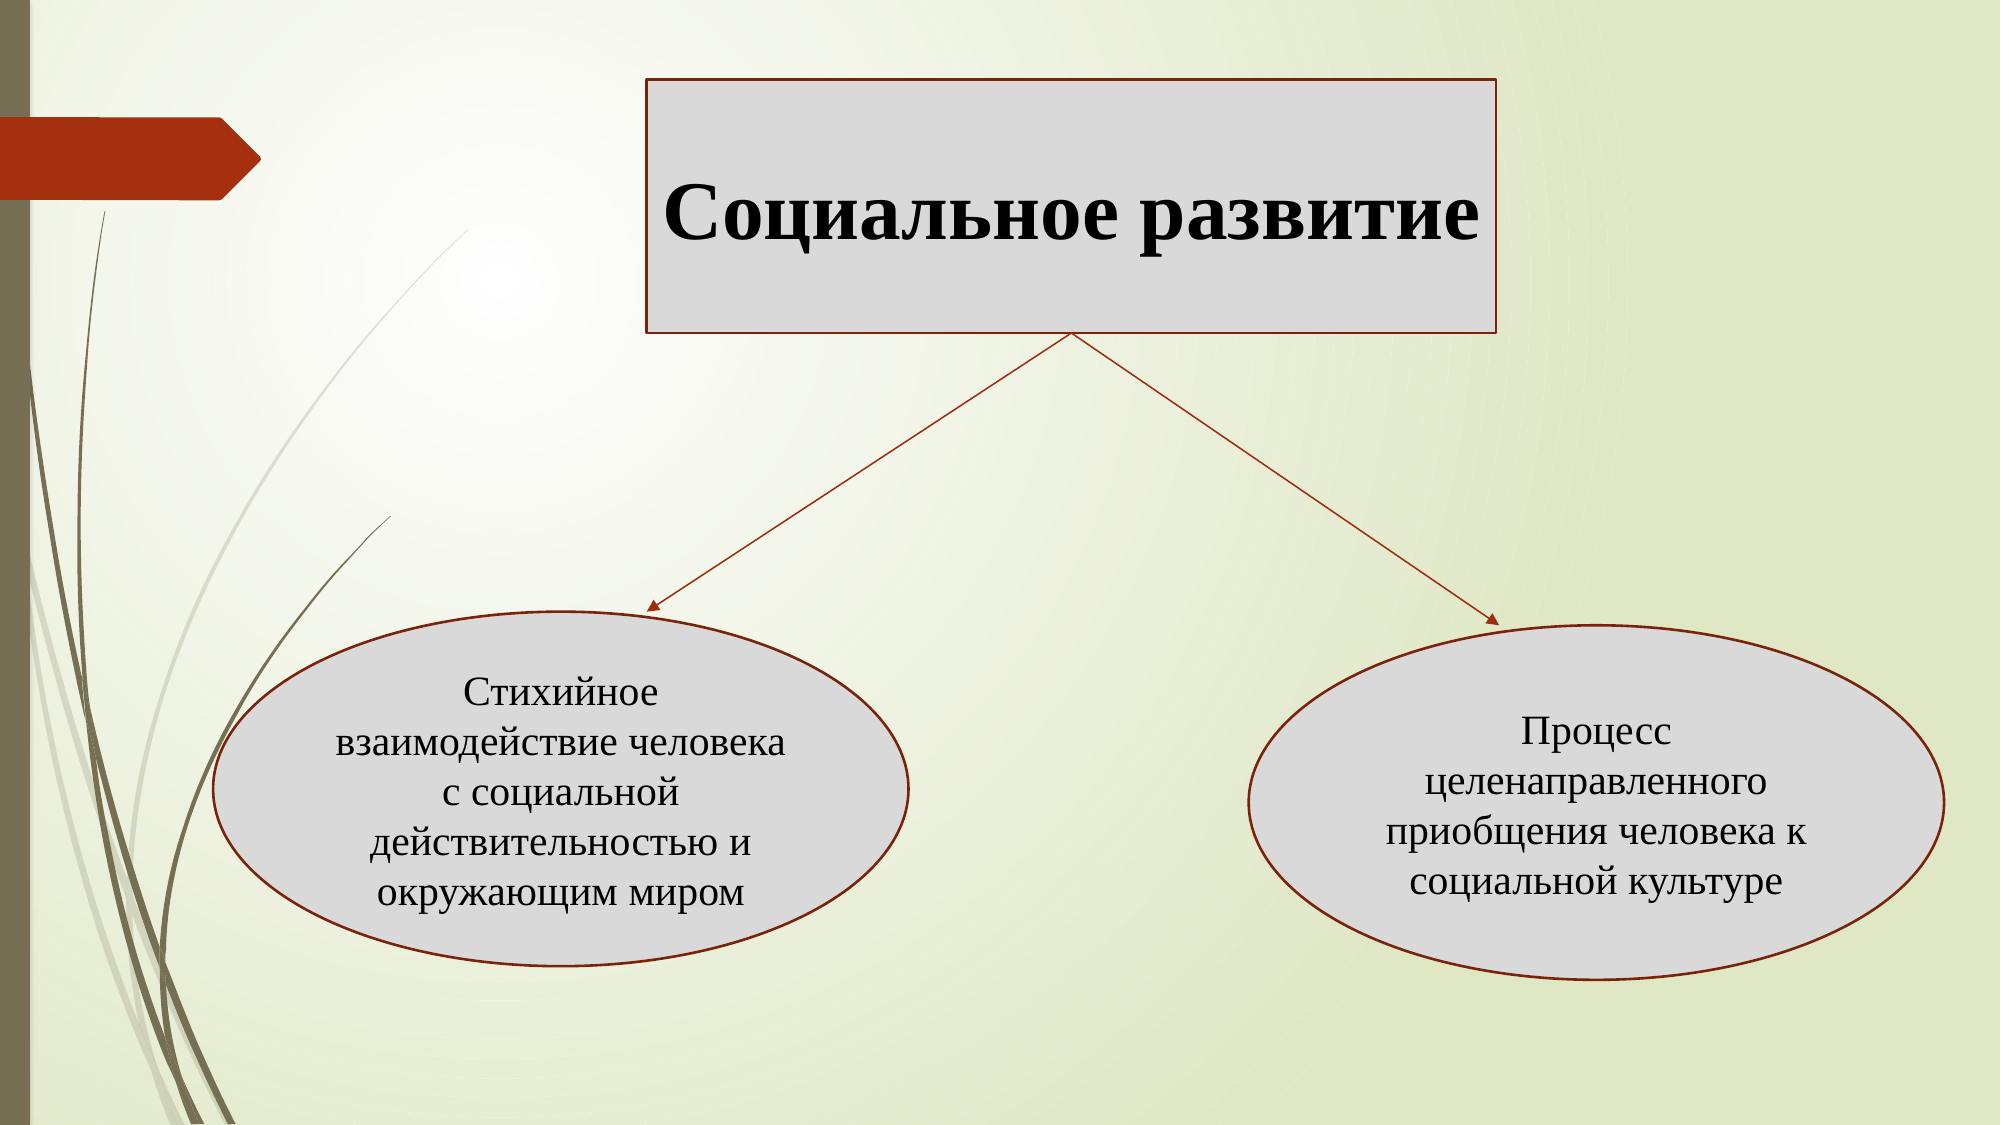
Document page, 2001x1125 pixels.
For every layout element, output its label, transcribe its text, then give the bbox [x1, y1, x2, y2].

text_box Процесс целенаправленного приобщения человека к социальной культуре [1247, 623, 1946, 982]
text_box Социальное развитие [645, 78, 1497, 333]
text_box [1071, 332, 1500, 626]
text_box Стихийное взаимодействие человека с социальной действительностью и окружающим миром [211, 610, 910, 968]
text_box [646, 332, 1071, 612]
